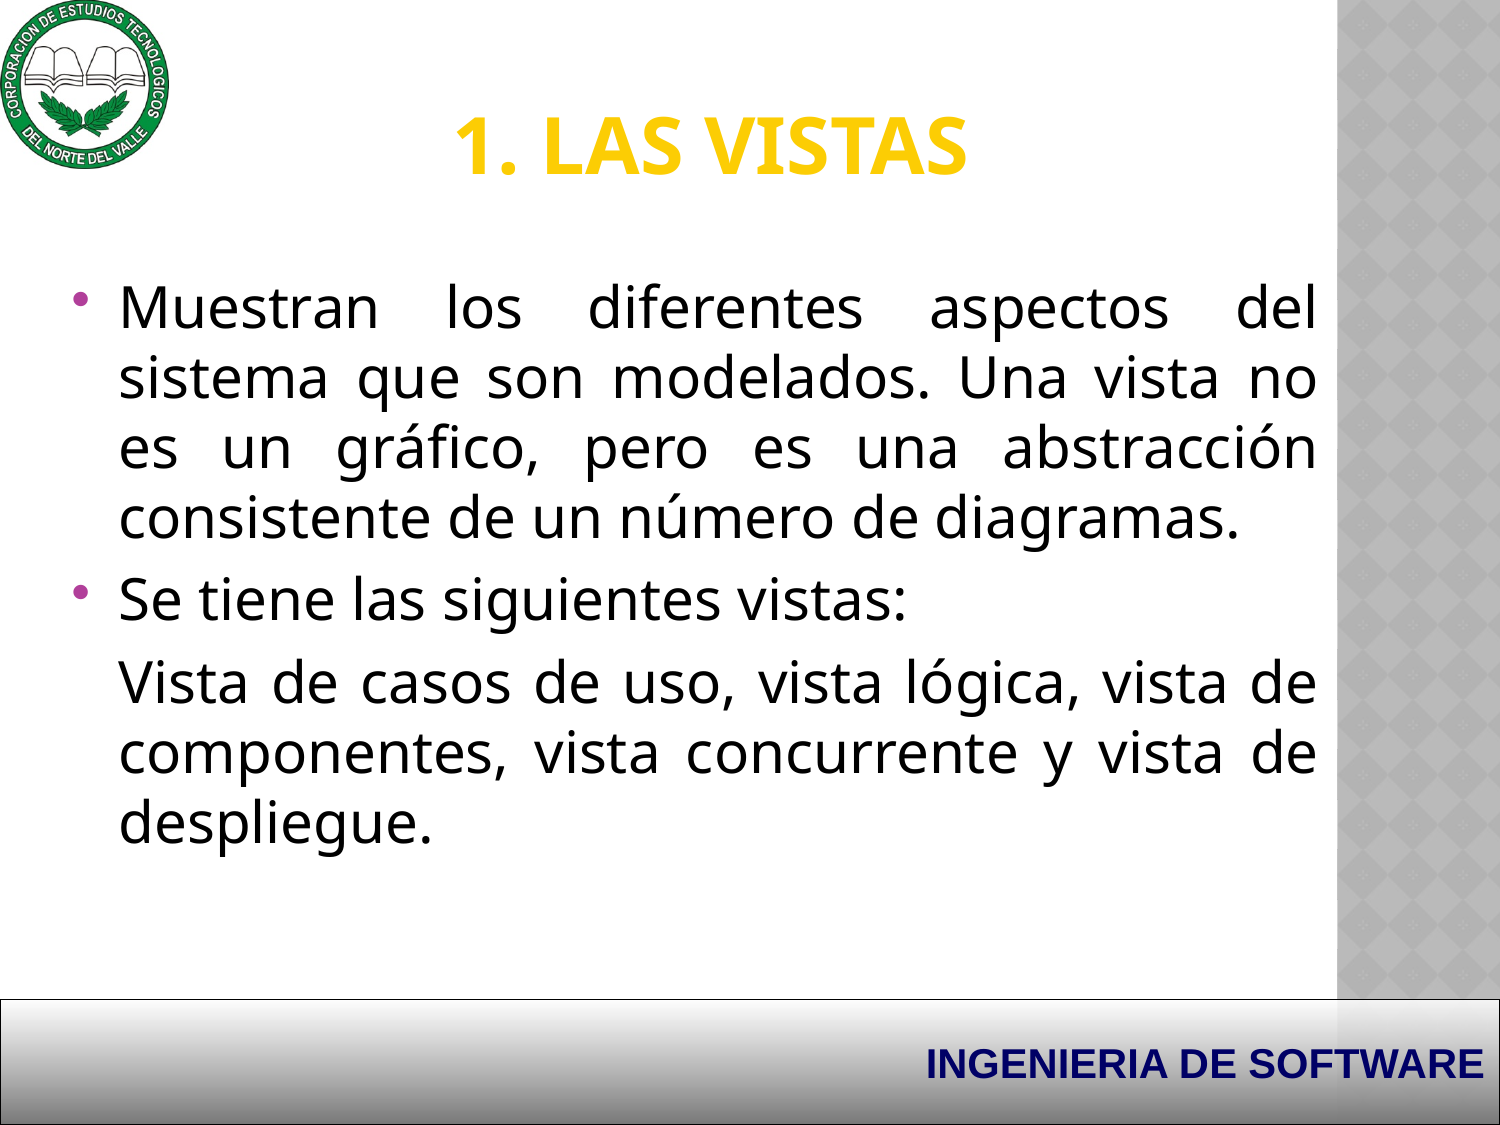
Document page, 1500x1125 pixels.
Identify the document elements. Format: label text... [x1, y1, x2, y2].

picture [0, 0, 169, 169]
title 1. Las Vistas [437, 87, 1263, 262]
list Muestran los diferentes aspectos del sistema que son modelados. Una vista no es un gráfico, pero es una abstracción consistente de un número de diagramas. Se tiene las siguientes vistas: Vista de casos de uso, vista lógica, vista de componentes, vista concurrente y vista de despliegue. [58, 262, 1334, 938]
